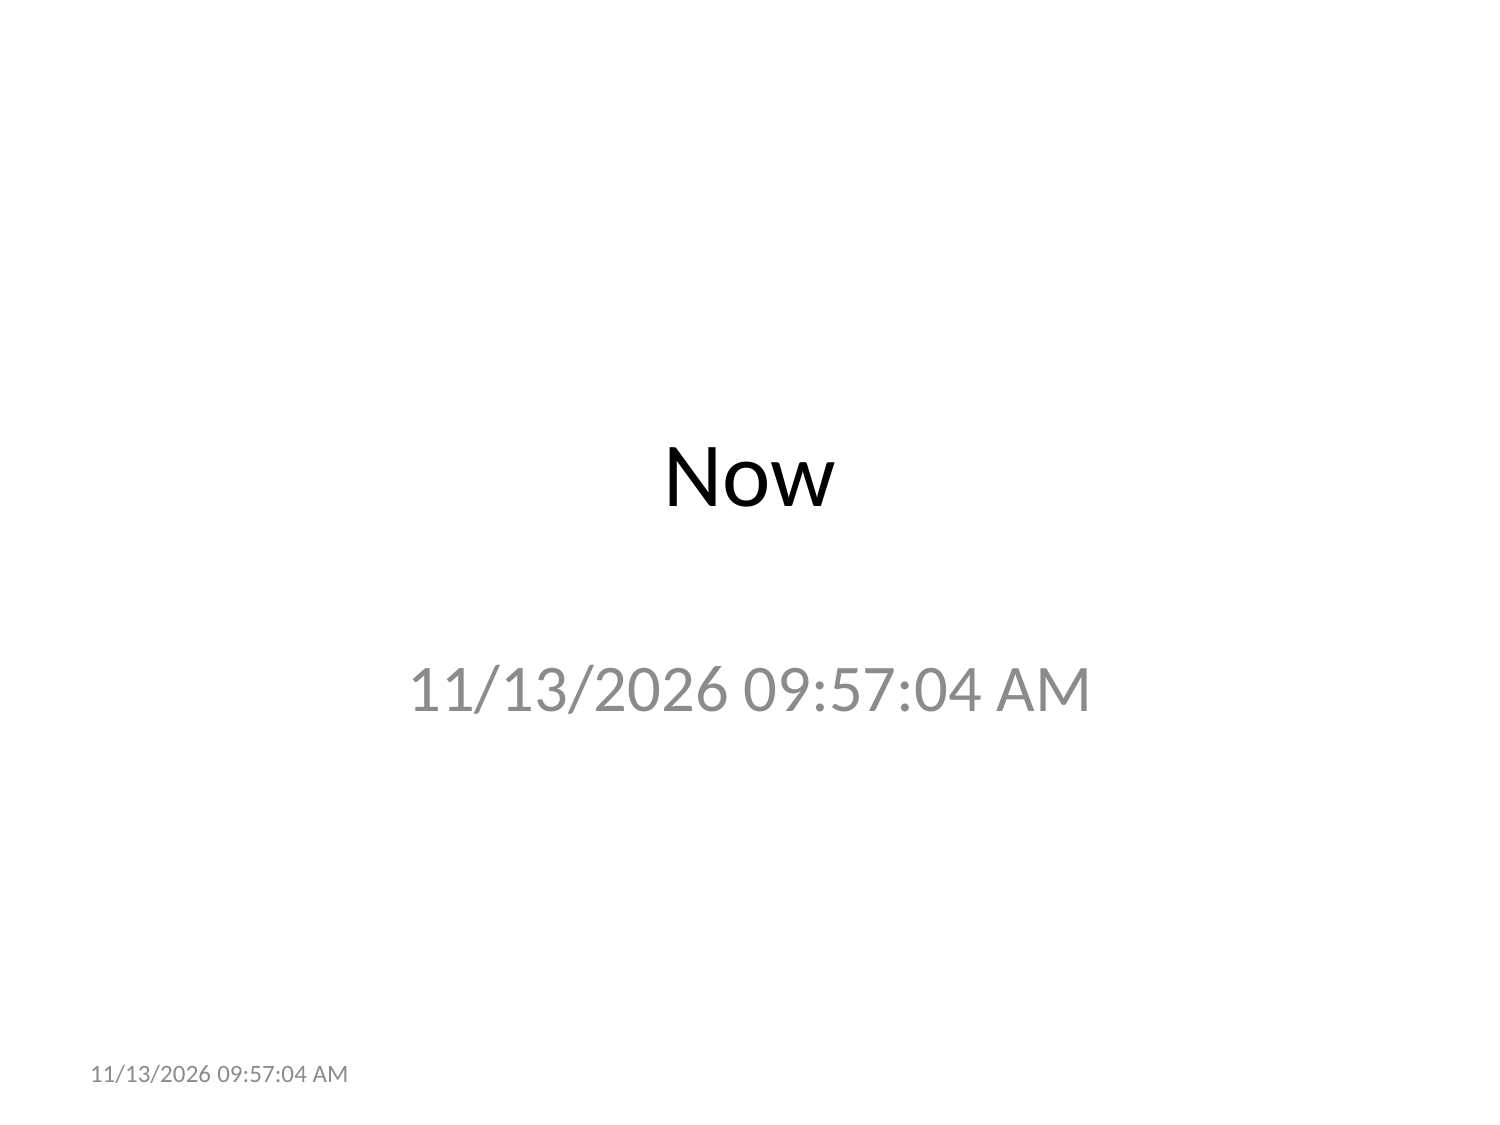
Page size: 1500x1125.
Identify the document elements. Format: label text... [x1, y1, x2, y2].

subtitle 2011-12-19 10:20:04 AM [225, 637, 1275, 925]
title Now [112, 349, 1388, 591]
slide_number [75, 1042, 425, 1103]
